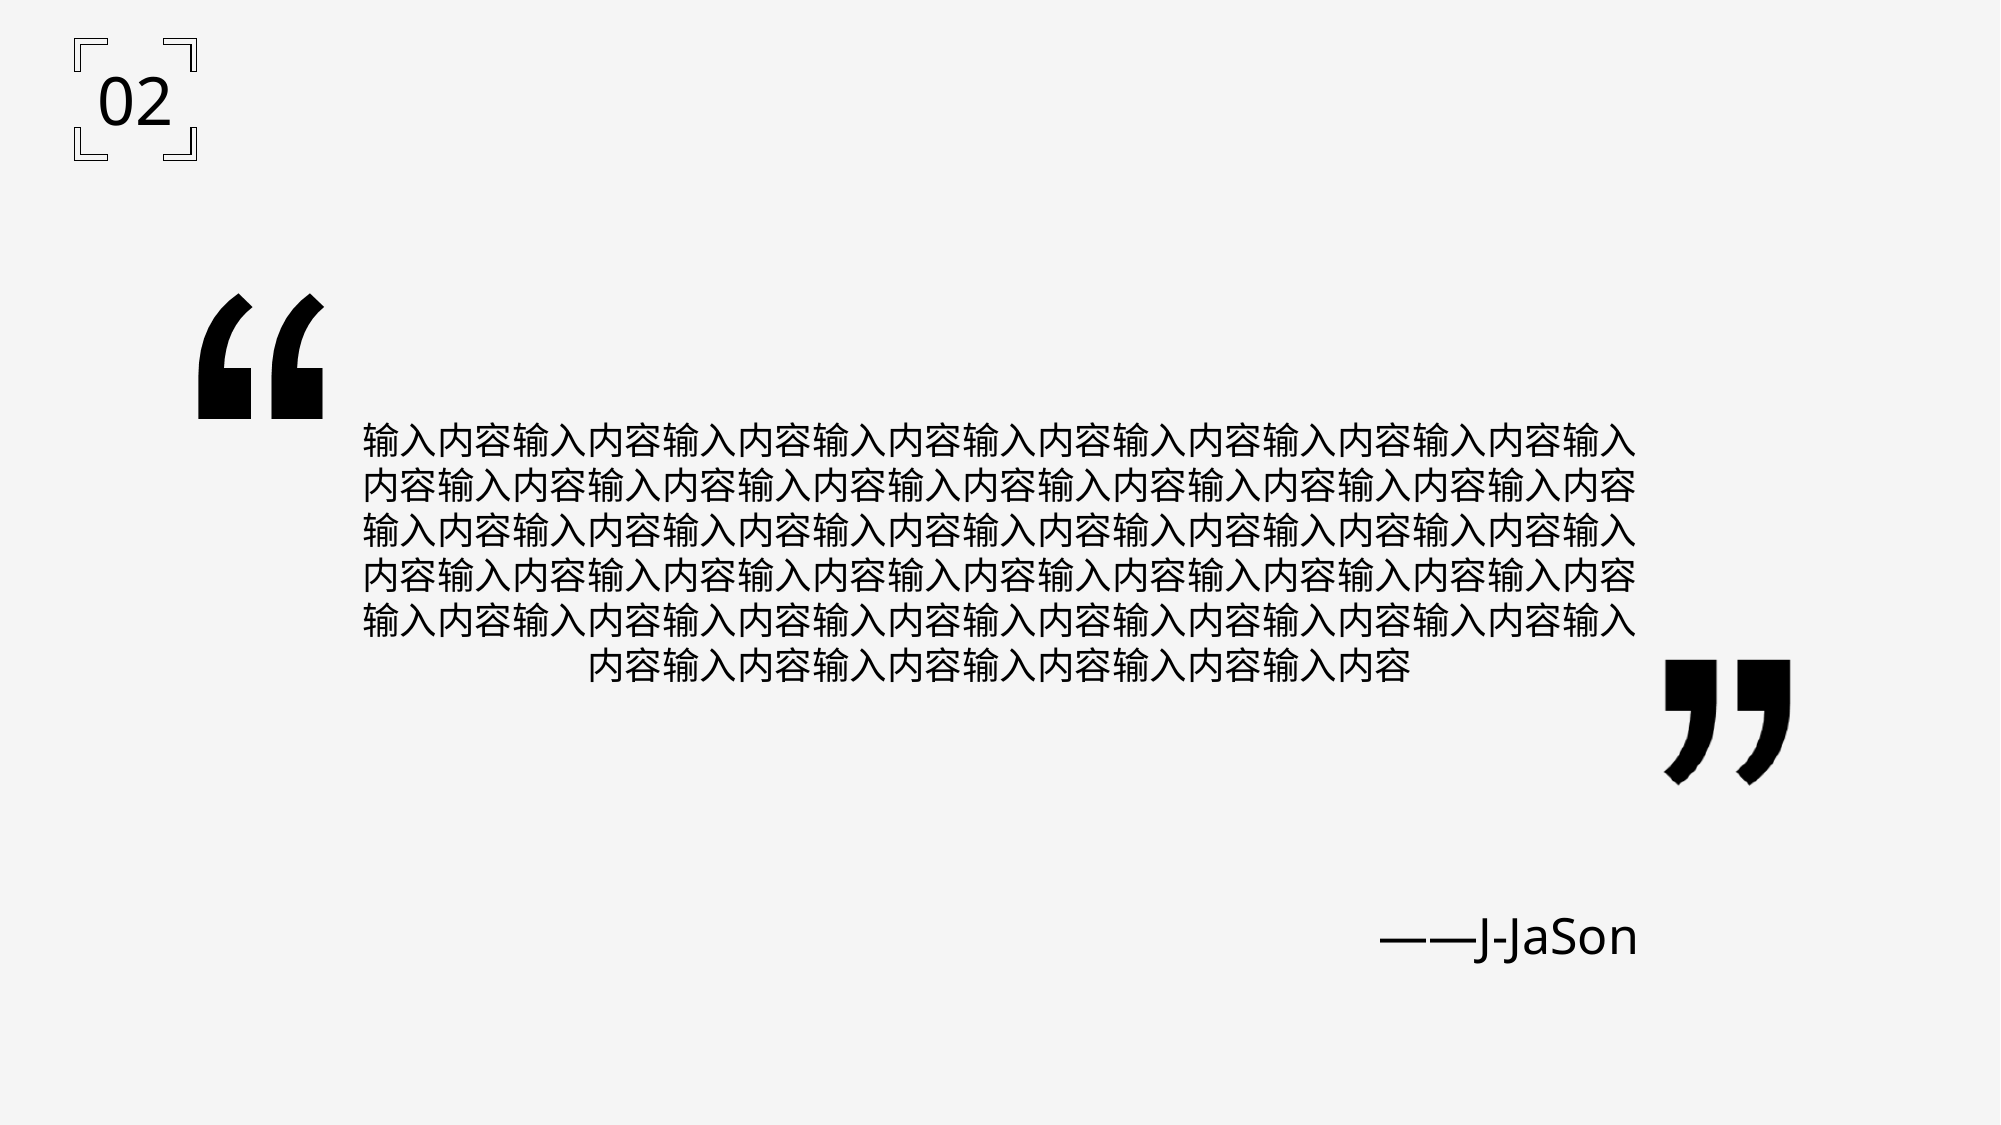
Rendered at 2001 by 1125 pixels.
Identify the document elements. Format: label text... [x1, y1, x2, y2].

text_box ——J-JaSon [1234, 897, 1654, 972]
text_box 输入内容输入内容输入内容输入内容输入内容输入内容输入内容输入内容输入内容输入内容输入内容输入内容输入内容输入内容输入内容输入内容输入内容输入内容输入内容输入内容输入内容输入内容输入内容输入内容输入内容输入内容输入内容输入内容输入内容输入内容输入内容输入内容输入内容输入内容输入内容输入内容输入内容输入内容输入内容输入内容输入内容输入内容输入内容输入内容输入内容输入内容输入内容输入内容 [333, 409, 1667, 694]
picture [135, 246, 395, 479]
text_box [74, 38, 197, 161]
picture [1592, 599, 1853, 832]
